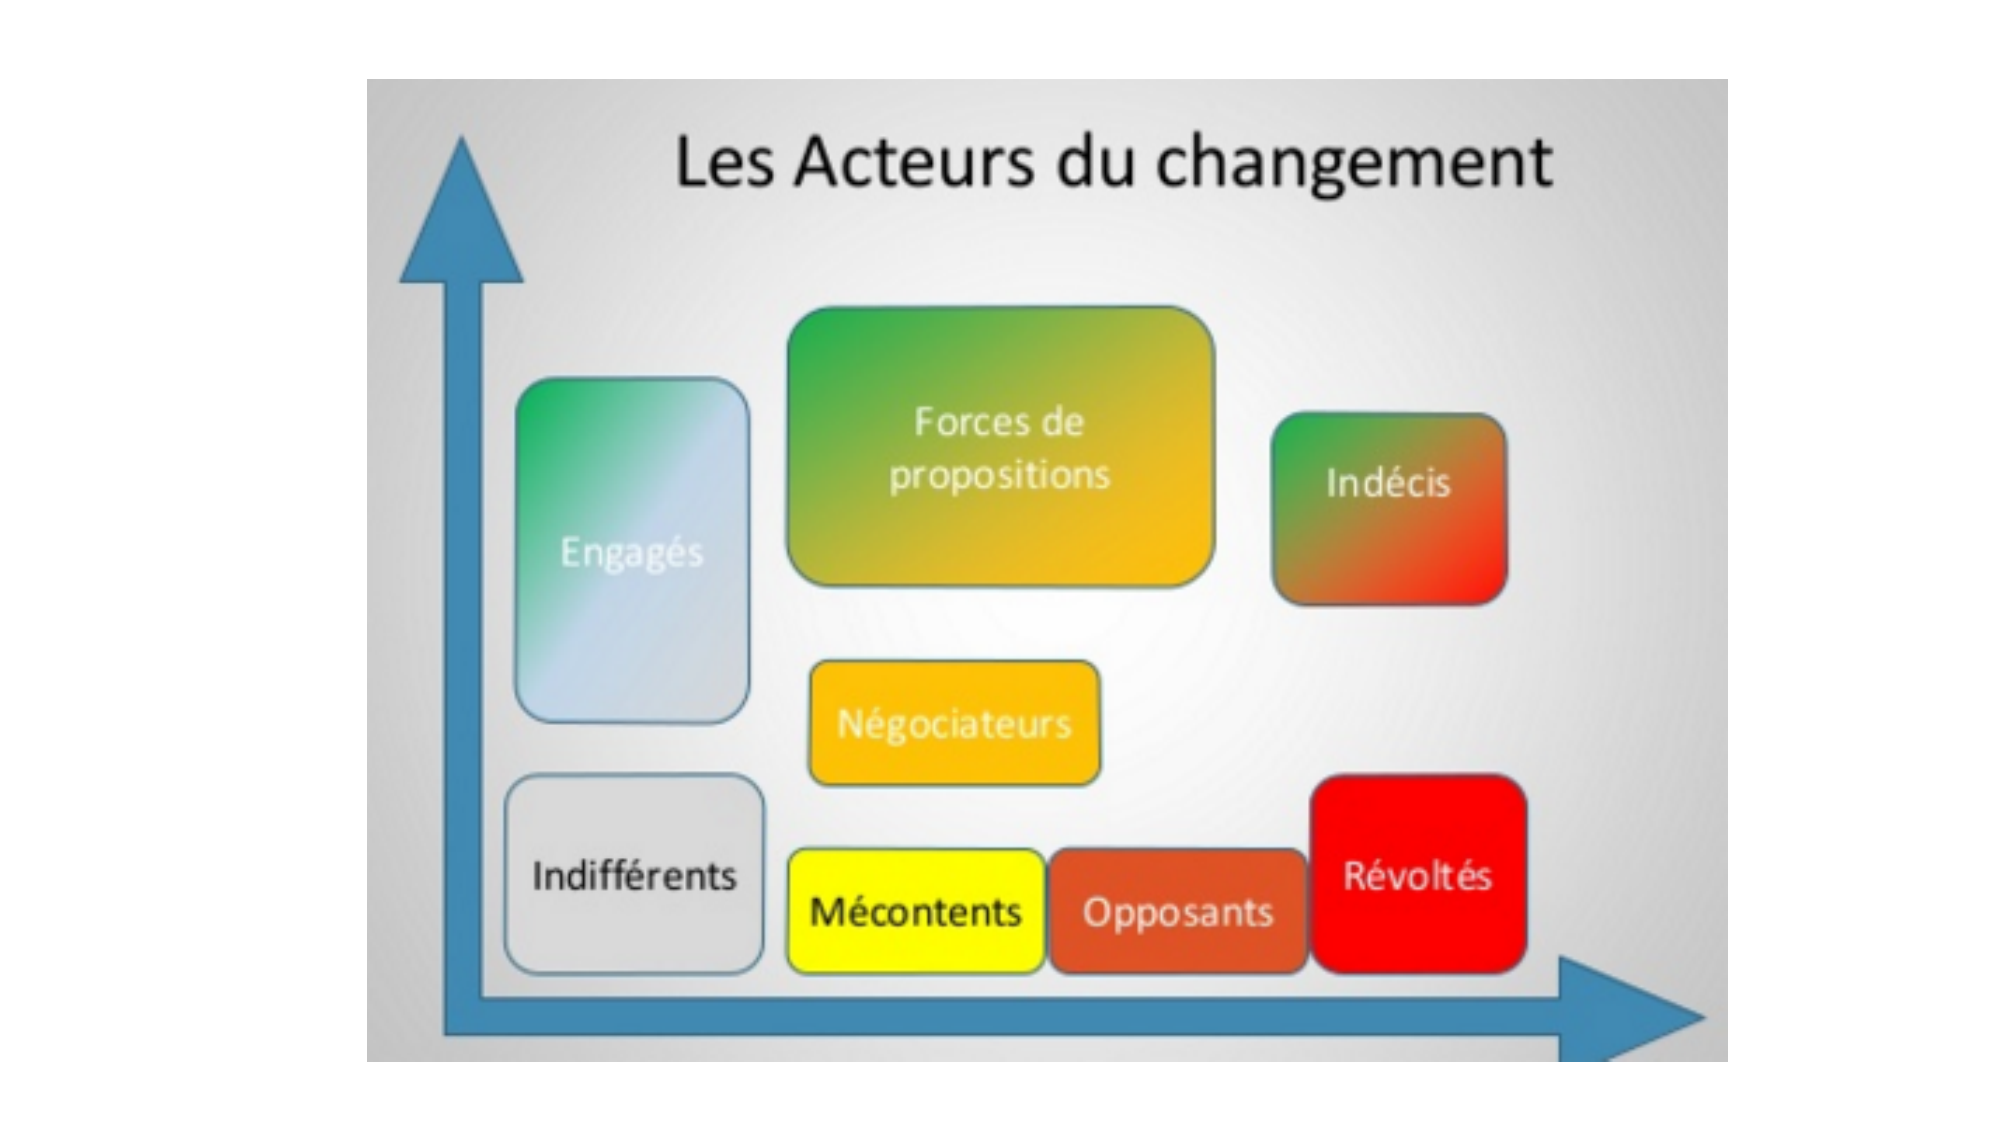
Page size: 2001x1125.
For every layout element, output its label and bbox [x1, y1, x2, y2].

picture [366, 79, 1728, 1062]
